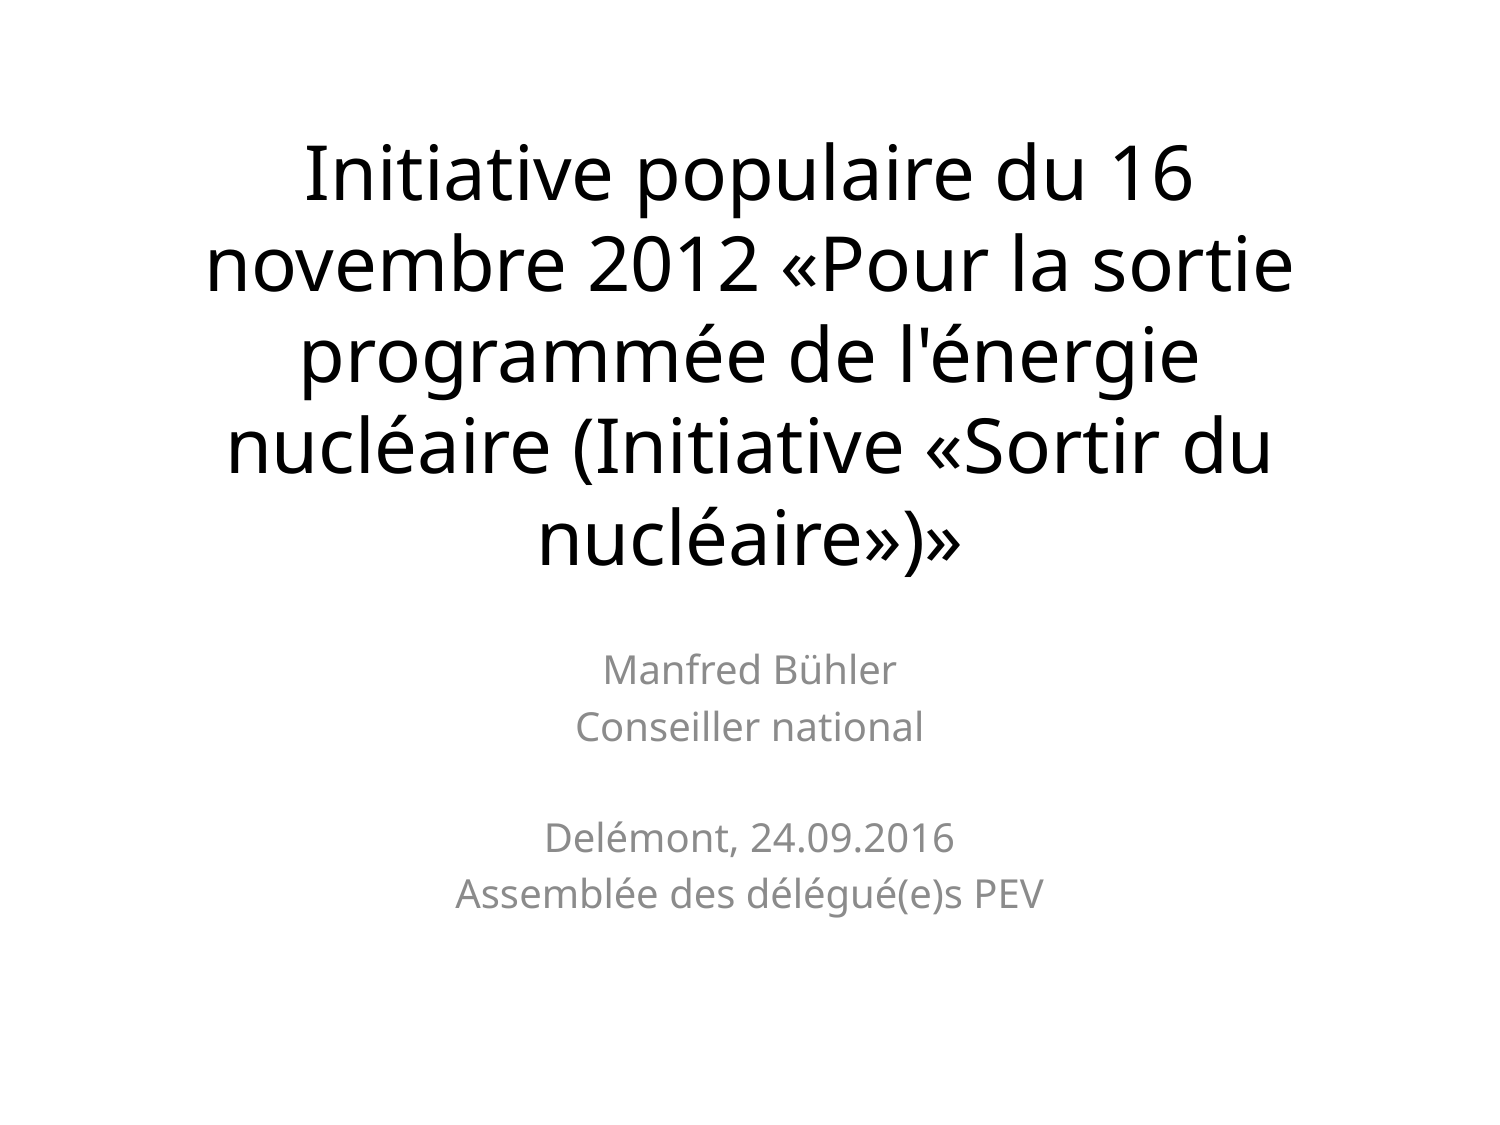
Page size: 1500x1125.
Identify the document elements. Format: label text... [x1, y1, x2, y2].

subtitle Manfred Bühler Conseiller national Delémont, 24.09.2016 Assemblée des délégué(e)s PEV [225, 637, 1275, 925]
title Initiative populaire du 16 novembre 2012 «Pour la sortie programmée de l'énergie nucléaire (Initiative «Sortir du nucléaire»)» [112, 113, 1388, 591]
